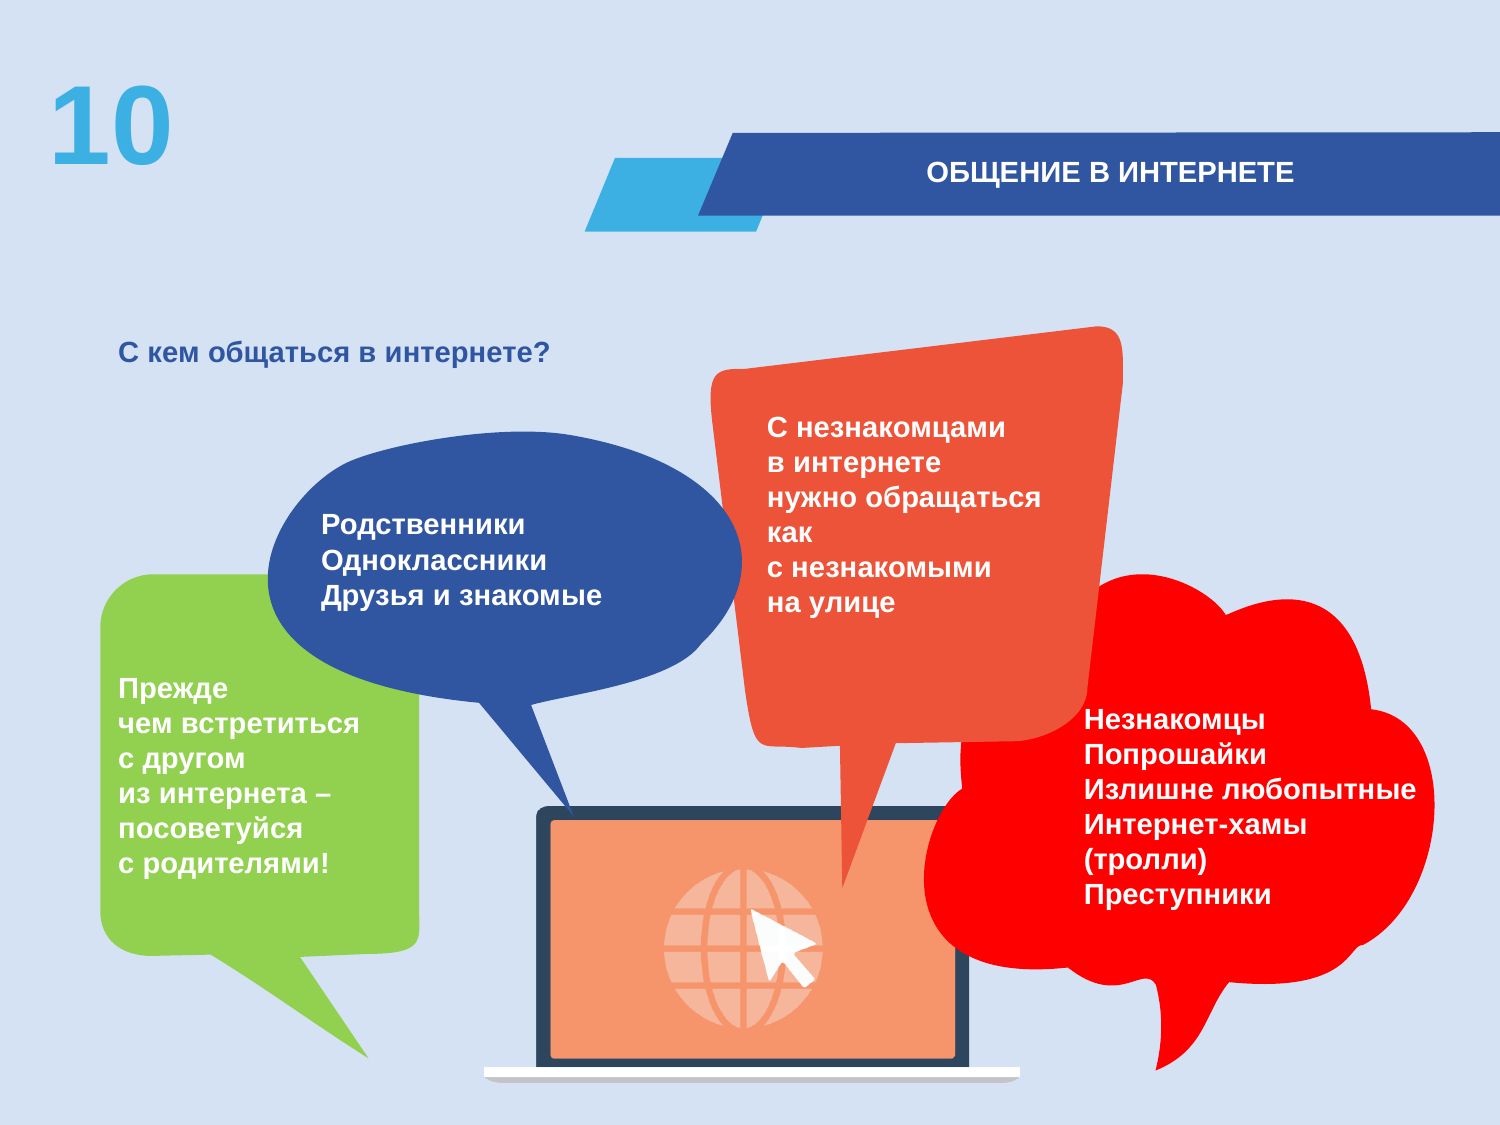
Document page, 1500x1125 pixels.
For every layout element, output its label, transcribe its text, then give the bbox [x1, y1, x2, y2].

text_box С кем общаться в интернете? [103, 326, 699, 376]
text_box [943, 726, 1399, 1073]
text_box Родственники Одноклассники Друзья и знакомые [306, 498, 745, 619]
text_box Прежде чем встретиться с другом из интернета – посоветуйся с родителями! [103, 661, 417, 887]
picture [484, 806, 1020, 1083]
slide_number 10 [33, 78, 231, 161]
text_box [98, 572, 422, 1061]
text_box [265, 429, 725, 805]
text_box Незнакомцы Попрошайки Излишне любопытные Интернет-хамы (тролли) Преступники [1068, 693, 1464, 918]
text_box [1090, 572, 1372, 693]
text_box [708, 324, 1126, 805]
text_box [584, 132, 1500, 232]
text_box С незнакомцами в интернете нужно обращаться как с незнакомыми на улице [752, 400, 1147, 626]
